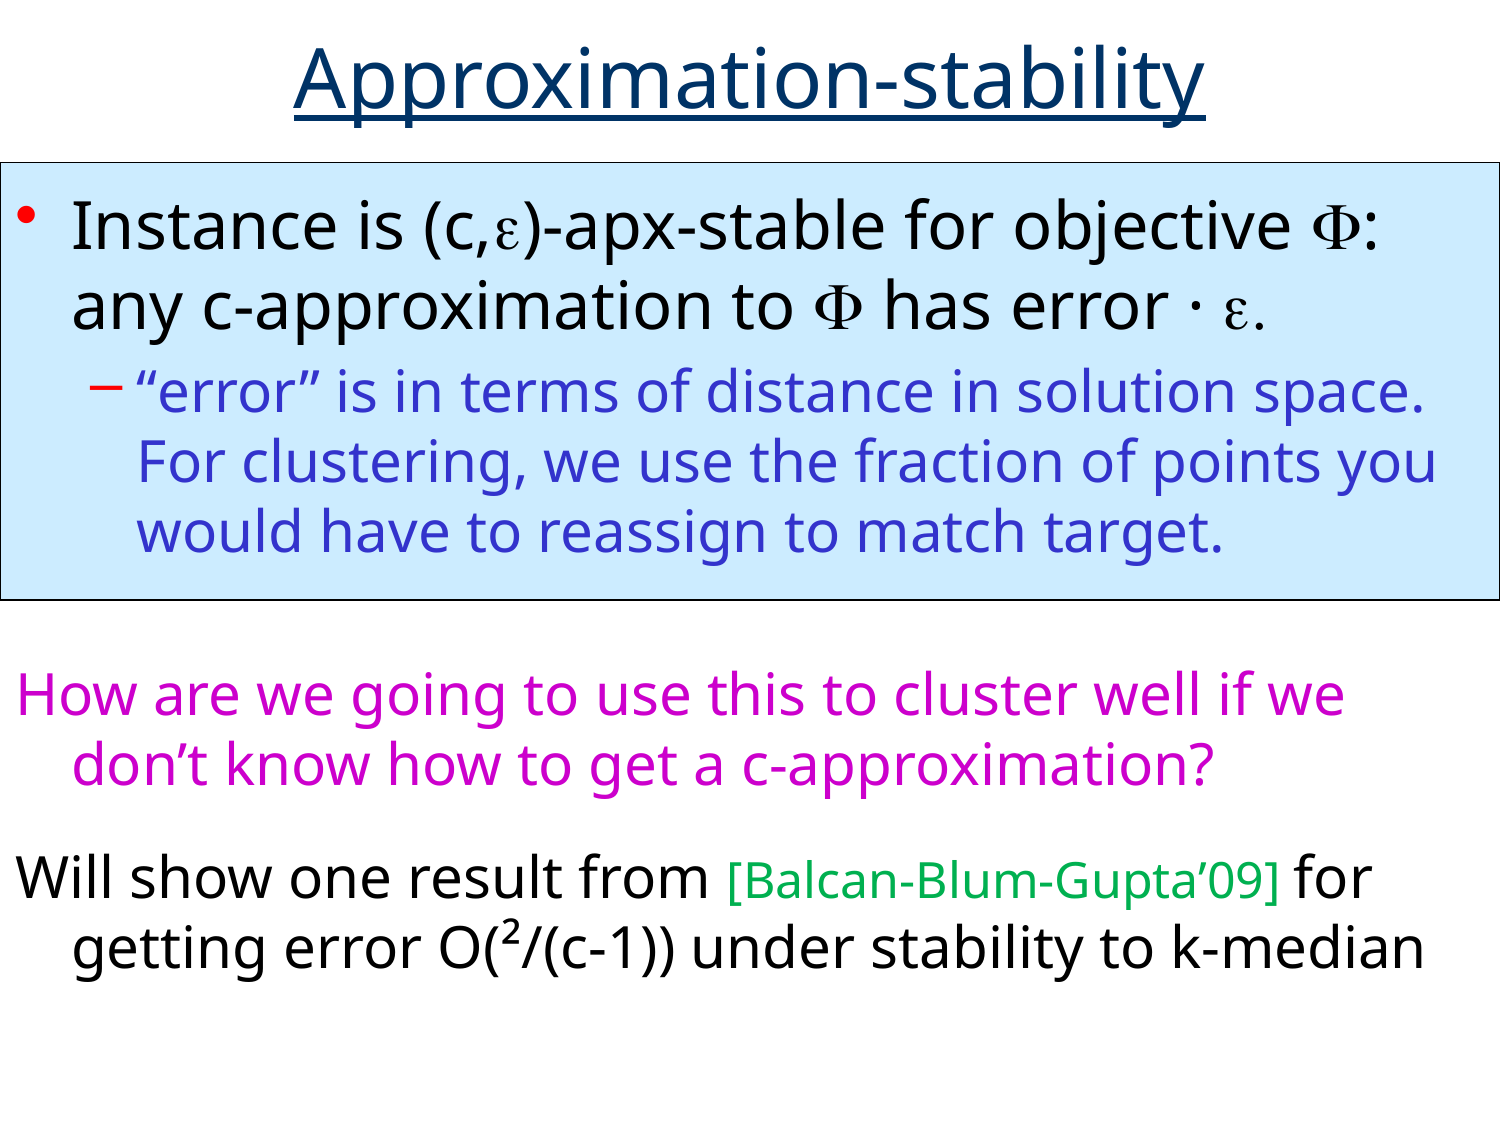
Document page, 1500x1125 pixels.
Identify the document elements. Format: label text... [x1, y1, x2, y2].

title Approximation-stability [0, 0, 1500, 151]
text_box [0, 162, 1500, 174]
list Instance is (c,)-apx-stable for objective : any c-approximation to  has error · . “error” is in terms of distance in solution space. For clustering, we use the fraction of points you would have to reassign to match target. How are we going to use this to cluster well if we don’t know how to get a c-approximation? Will show one result from [Balcan-Blum-Gupta’09] for getting error O(²/(c-1)) under stability to k-median [0, 174, 1500, 1051]
